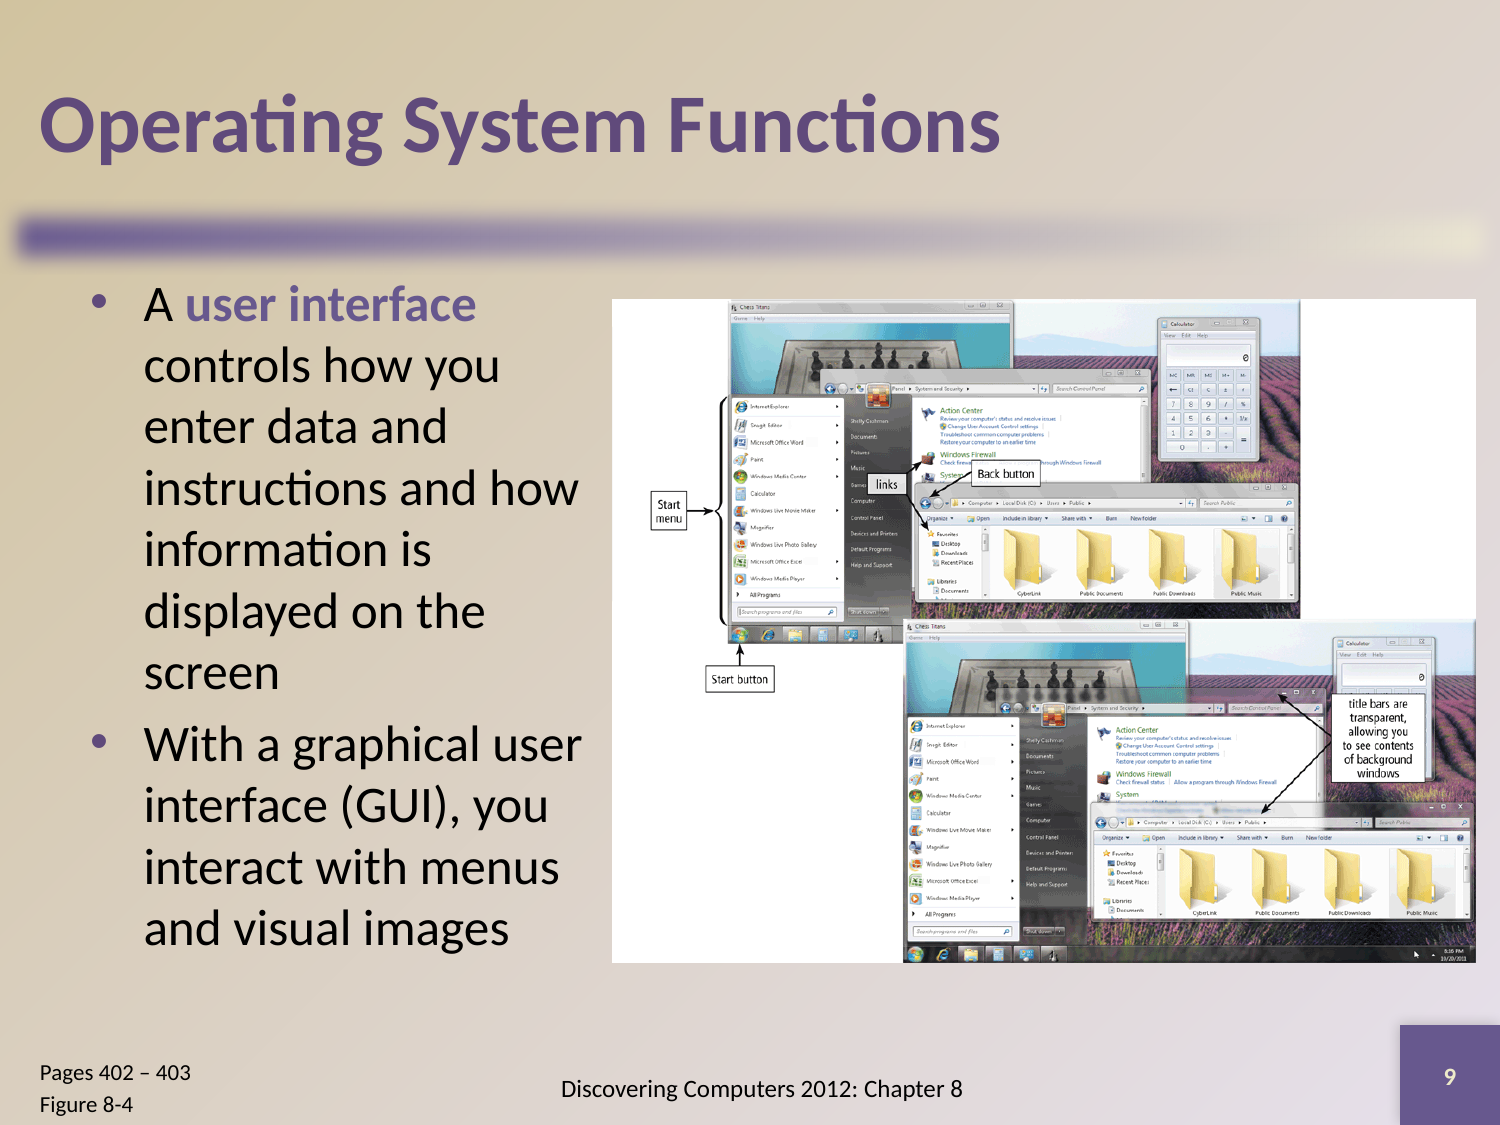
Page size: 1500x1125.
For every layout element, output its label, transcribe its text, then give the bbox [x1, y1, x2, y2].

slide_number 9 [1400, 1025, 1500, 1125]
list A user interface controls how you enter data and instructions and how information is displayed on the screen With a graphical user interface (GUI), you interact with menus and visual images [75, 262, 600, 1005]
footer Discovering Computers 2012: Chapter 8 [450, 1050, 1075, 1125]
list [612, 299, 1477, 963]
list Pages 402 – 403 Figure 8-4 [24, 1050, 300, 1125]
title Operating System Functions [24, 24, 1475, 213]
